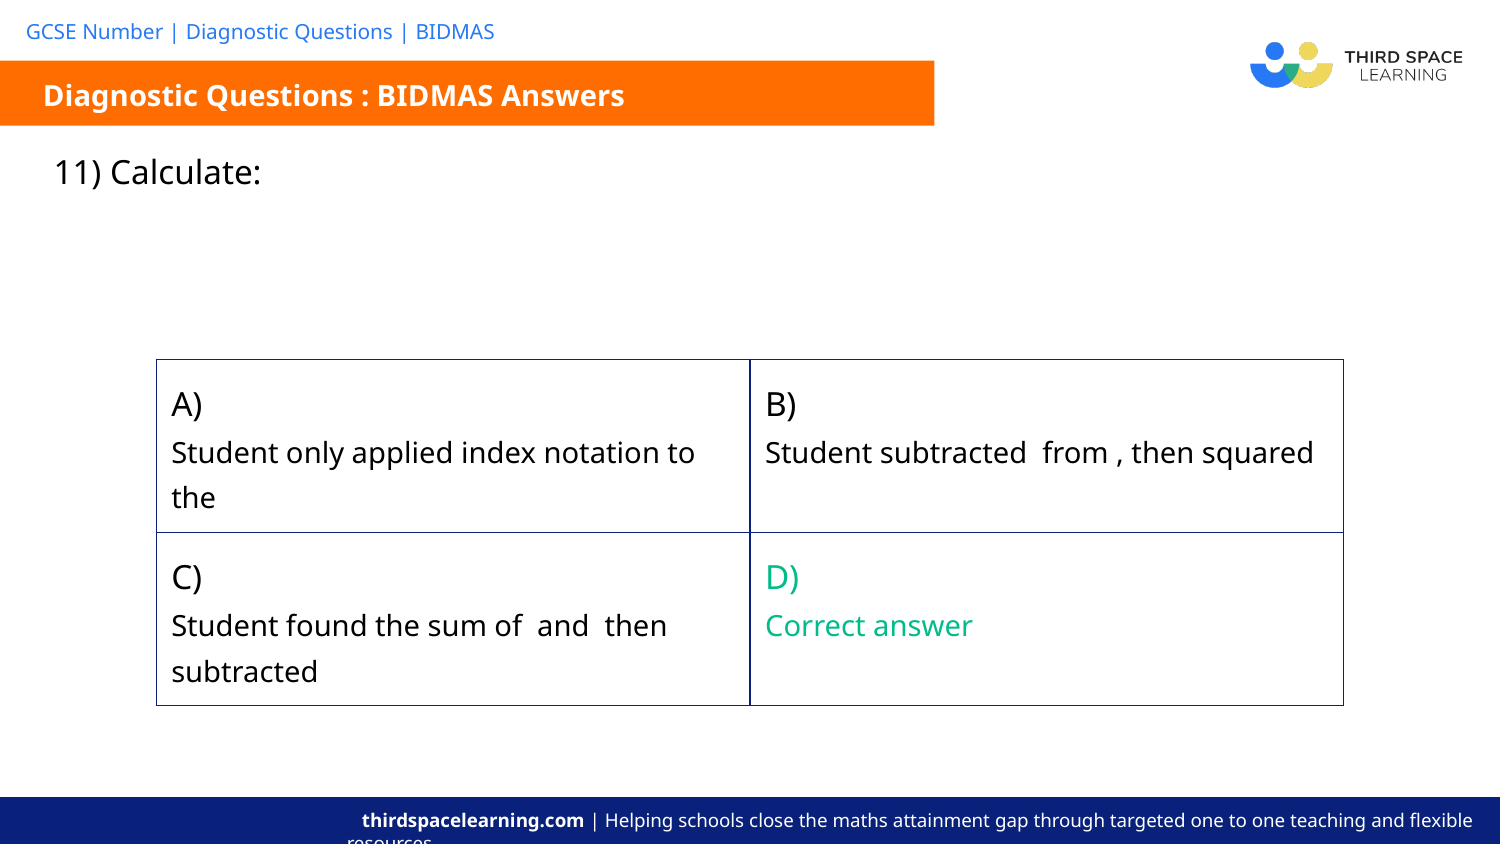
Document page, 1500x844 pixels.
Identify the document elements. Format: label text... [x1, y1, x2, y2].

picture [1250, 33, 1465, 99]
text_box Diagnostic Questions : BIDMAS Answers [27, 61, 846, 127]
